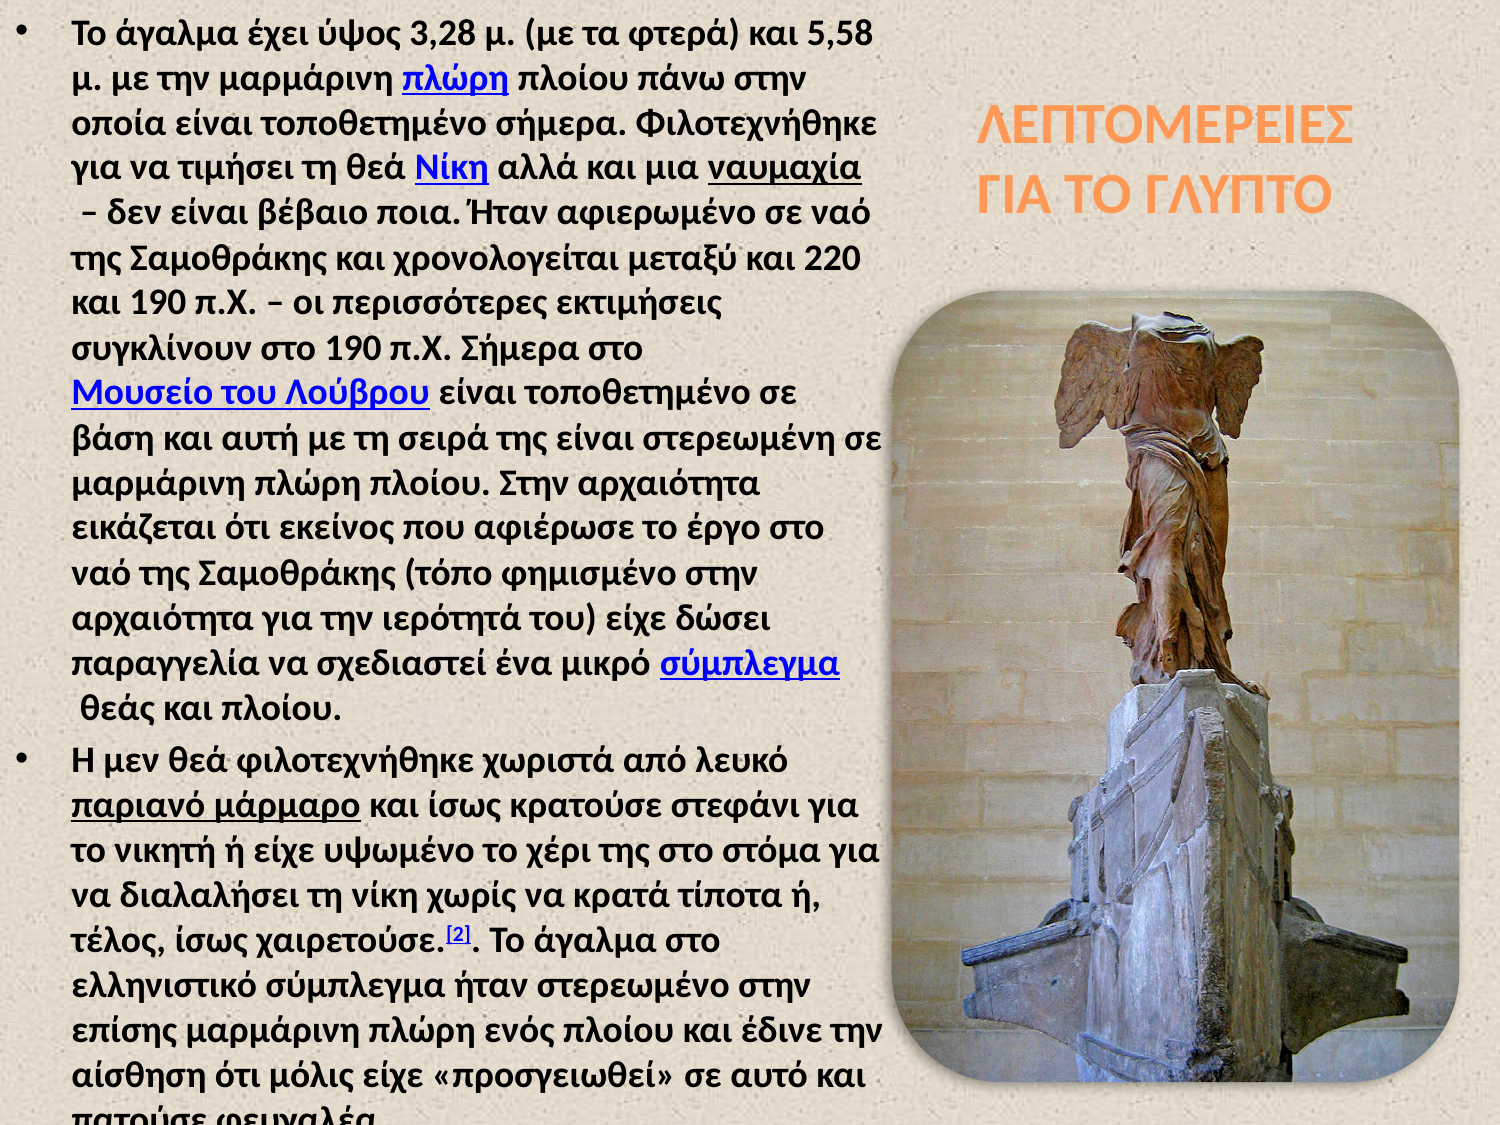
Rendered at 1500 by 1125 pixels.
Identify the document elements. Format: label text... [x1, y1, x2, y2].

text_box ΛΕΠΤΟΜΕΡΕΙΕΣ ΓΙΑ ΤΟ ΓΛΥΠΤΟ [962, 78, 1376, 233]
list Το άγαλμα έχει ύψος 3,28 μ. (με τα φτερά) και 5,58 μ. με την μαρμάρινη πλώρη πλοίου πάνω στην οποία είναι τοποθετημένο σήμερα. Φιλοτεχνήθηκε για να τιμήσει τη θεά Νίκη αλλά και μια ναυμαχία – δεν είναι βέβαιο ποια. Ήταν αφιερωμένο σε ναό της Σαμοθράκης και χρονολογείται μεταξύ και 220 και 190 π.Χ. – οι περισσότερες εκτιμήσεις συγκλίνουν στο 190 π.Χ. Σήμερα στο Μουσείο του Λούβρου είναι τοποθετημένο σε βάση και αυτή με τη σειρά της είναι στερεωμένη σε μαρμάρινη πλώρη πλοίου. Στην αρχαιότητα εικάζεται ότι εκείνος που αφιέρωσε το έργο στο ναό της Σαμοθράκης (τόπο φημισμένο στην αρχαιότητα για την ιερότητά του) είχε δώσει παραγγελία να σχεδιαστεί ένα μικρό σύμπλεγμα θεάς και πλοίου. Η μεν θεά φιλοτεχνήθηκε χωριστά από λευκό παριανό μάρμαρο και ίσως κρατούσε στεφάνι για το νικητή ή είχε υψωμένο το χέρι της στο στόμα για να διαλαλήσει τη νίκη χωρίς να κρατά τίποτα ή, τέλος, ίσως χαιρετούσε.[2]. Το άγαλμα στο ελληνιστικό σύμπλεγμα ήταν στερεωμένο στην επίσης μαρμάρινη πλώρη ενός πλοίου και έδινε την αίσθηση ότι μόλις είχε «προσγειωθεί» σε αυτό και πατούσε φευγαλέα. [0, 0, 904, 719]
picture [0, 0, 1500, 1125]
